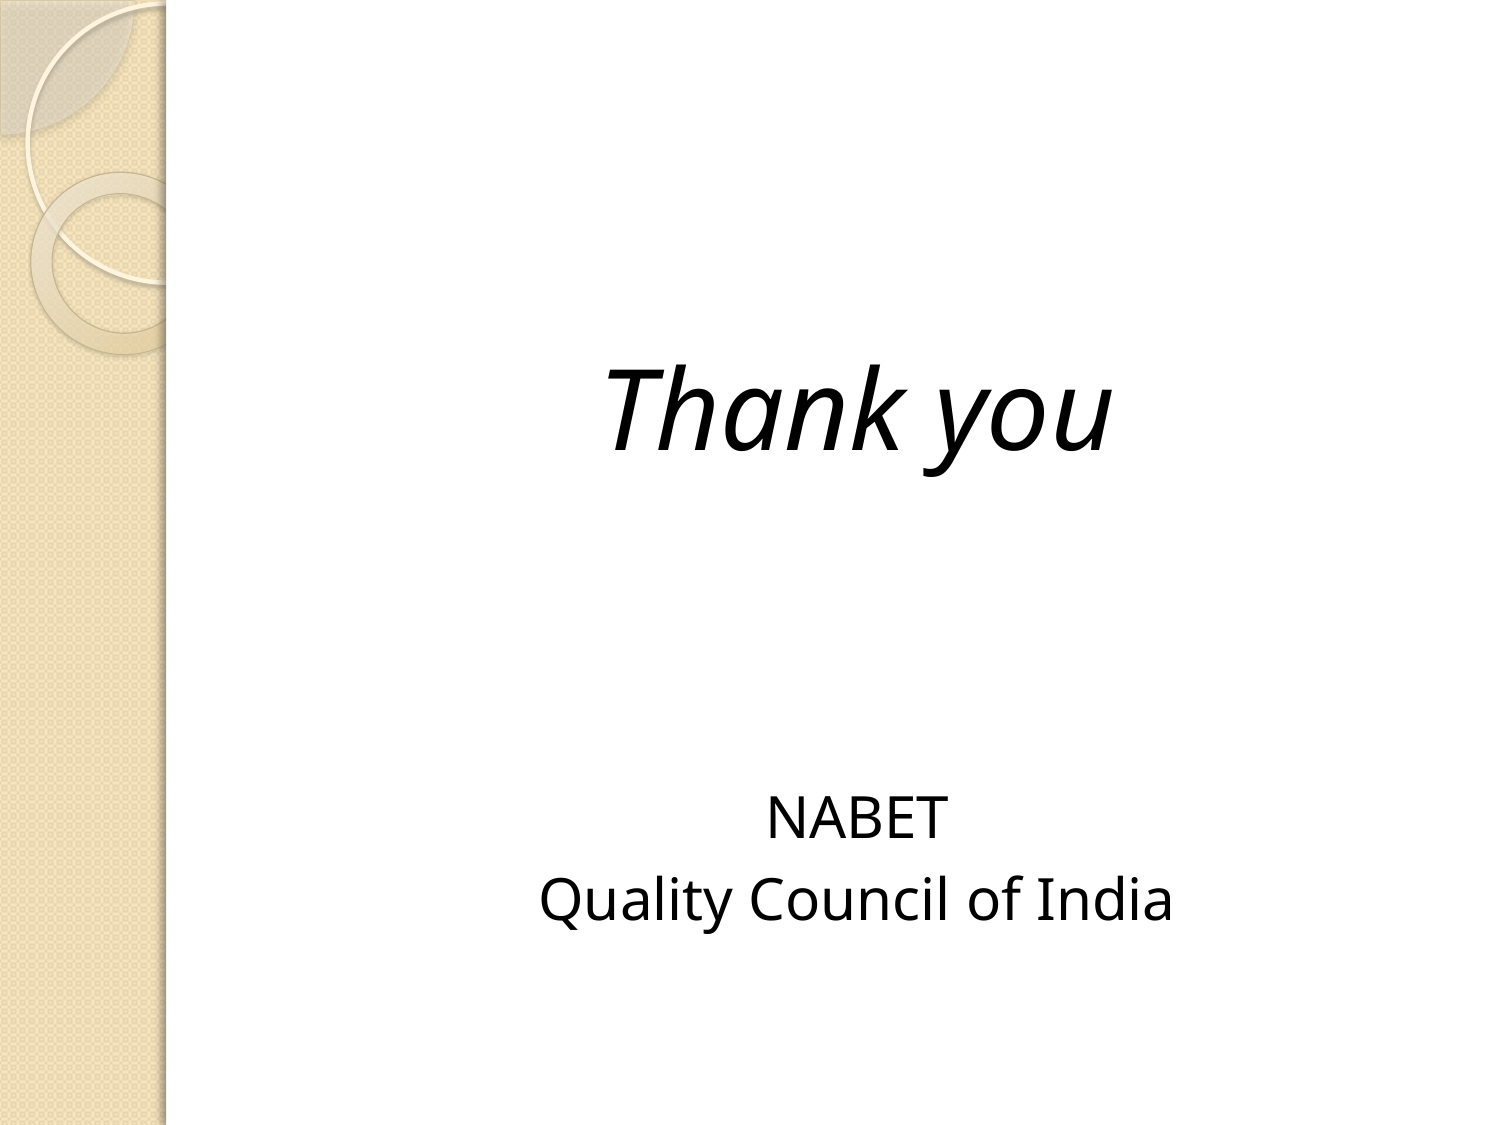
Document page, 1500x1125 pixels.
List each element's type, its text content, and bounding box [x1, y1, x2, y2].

list Thank you NABET Quality Council of India [235, 237, 1466, 1025]
